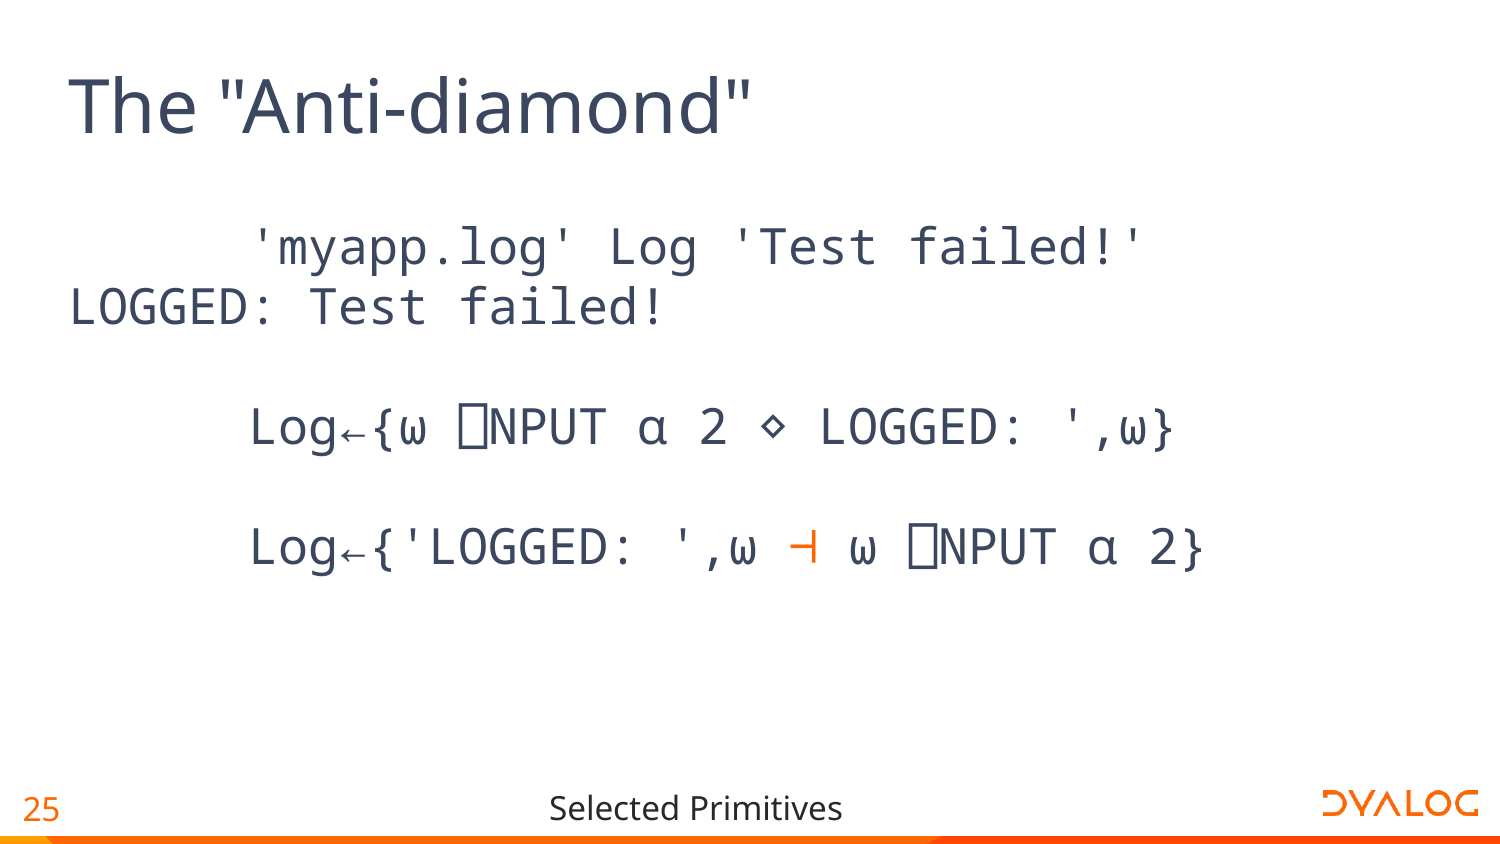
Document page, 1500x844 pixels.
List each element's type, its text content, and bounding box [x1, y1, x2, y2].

title The "Anti-diamond" [53, 43, 1453, 157]
picture [0, 836, 1500, 844]
picture [1323, 790, 1478, 816]
list 'myapp.log' Log 'Test failed!' LOGGED: Test failed! Log←{⍵ ⎕NPUT ⍺ 2 ⋄ LOGGED: ',⍵} Log←{'LOGGED: ',⍵ ⊣ ⍵ ⎕NPUT ⍺ 2} [53, 207, 1453, 740]
